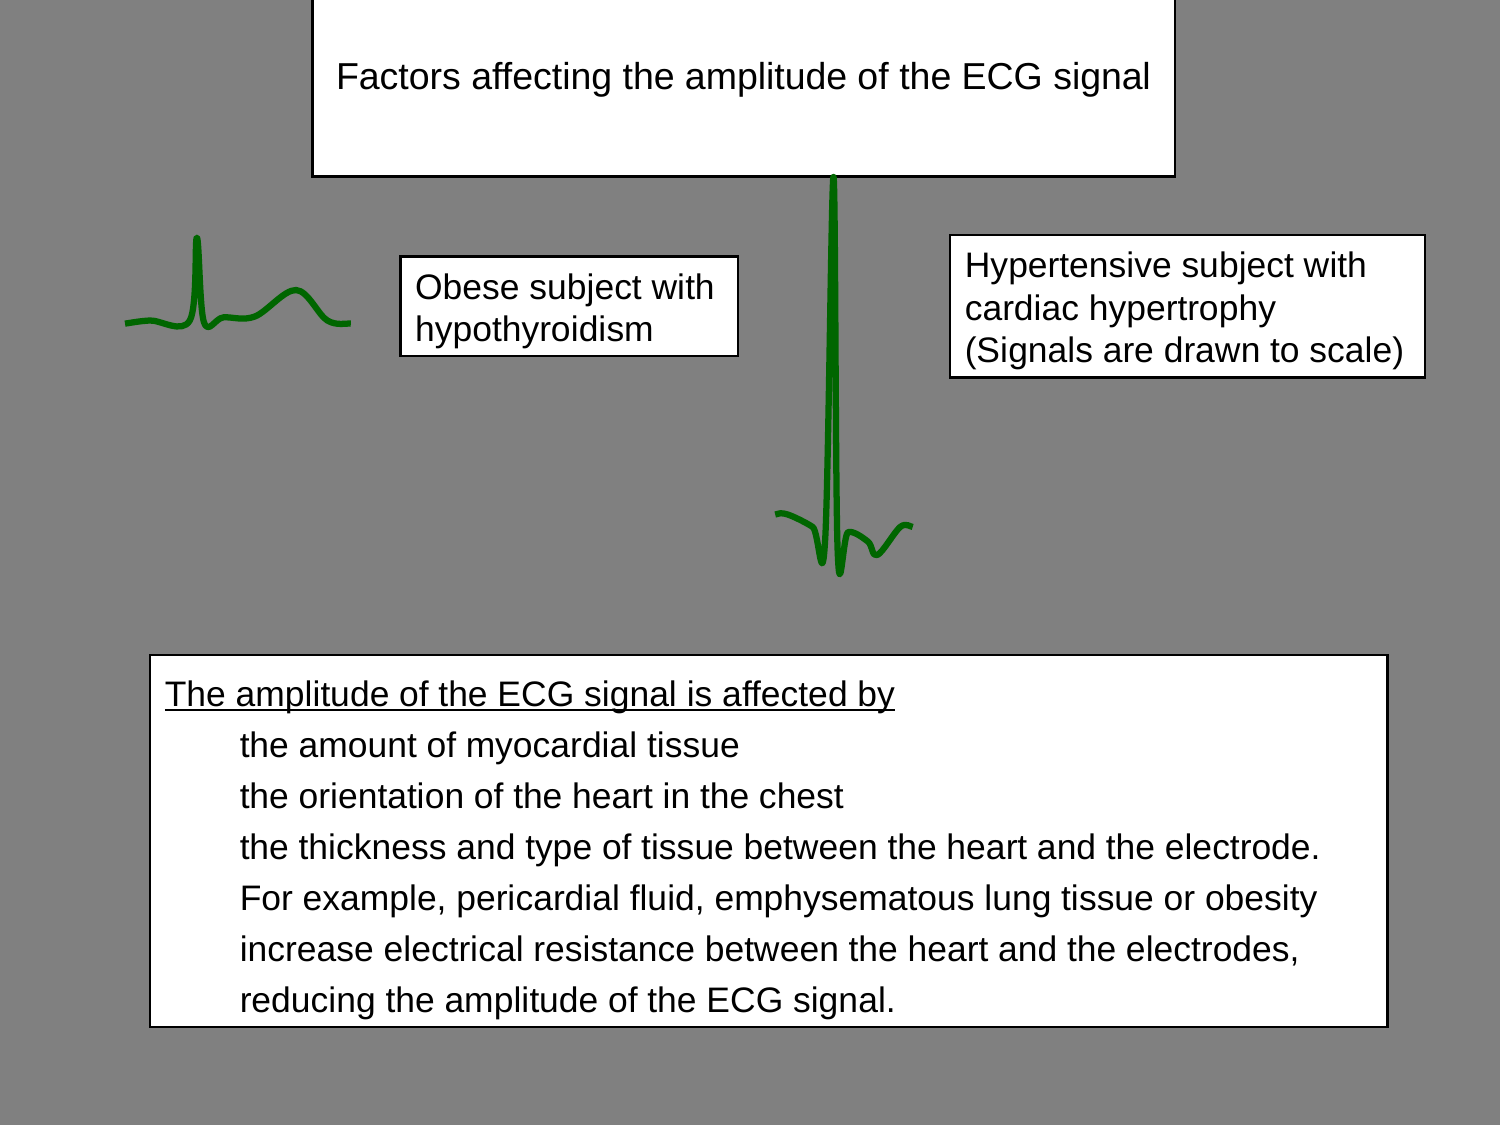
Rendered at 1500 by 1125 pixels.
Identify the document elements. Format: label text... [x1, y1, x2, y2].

text_box [775, 176, 913, 575]
title Factors affecting the amplitude of the ECG signal [311, 0, 1176, 178]
text_box Obese subject with hypothyroidism [400, 256, 738, 357]
text_box [125, 237, 351, 328]
text_box The amplitude of the ECG signal is affected by the amount of myocardial tissue the orientation of the heart in the chest the thickness and type of tissue between the heart and the electrode. For example, pericardial fluid, emphysematous lung tissue or obesity increase electrical resistance between the heart and the electrodes, reducing the amplitude of the ECG signal. [150, 655, 1388, 1027]
text_box Hypertensive subject with cardiac hypertrophy (Signals are drawn to scale) [950, 235, 1425, 378]
